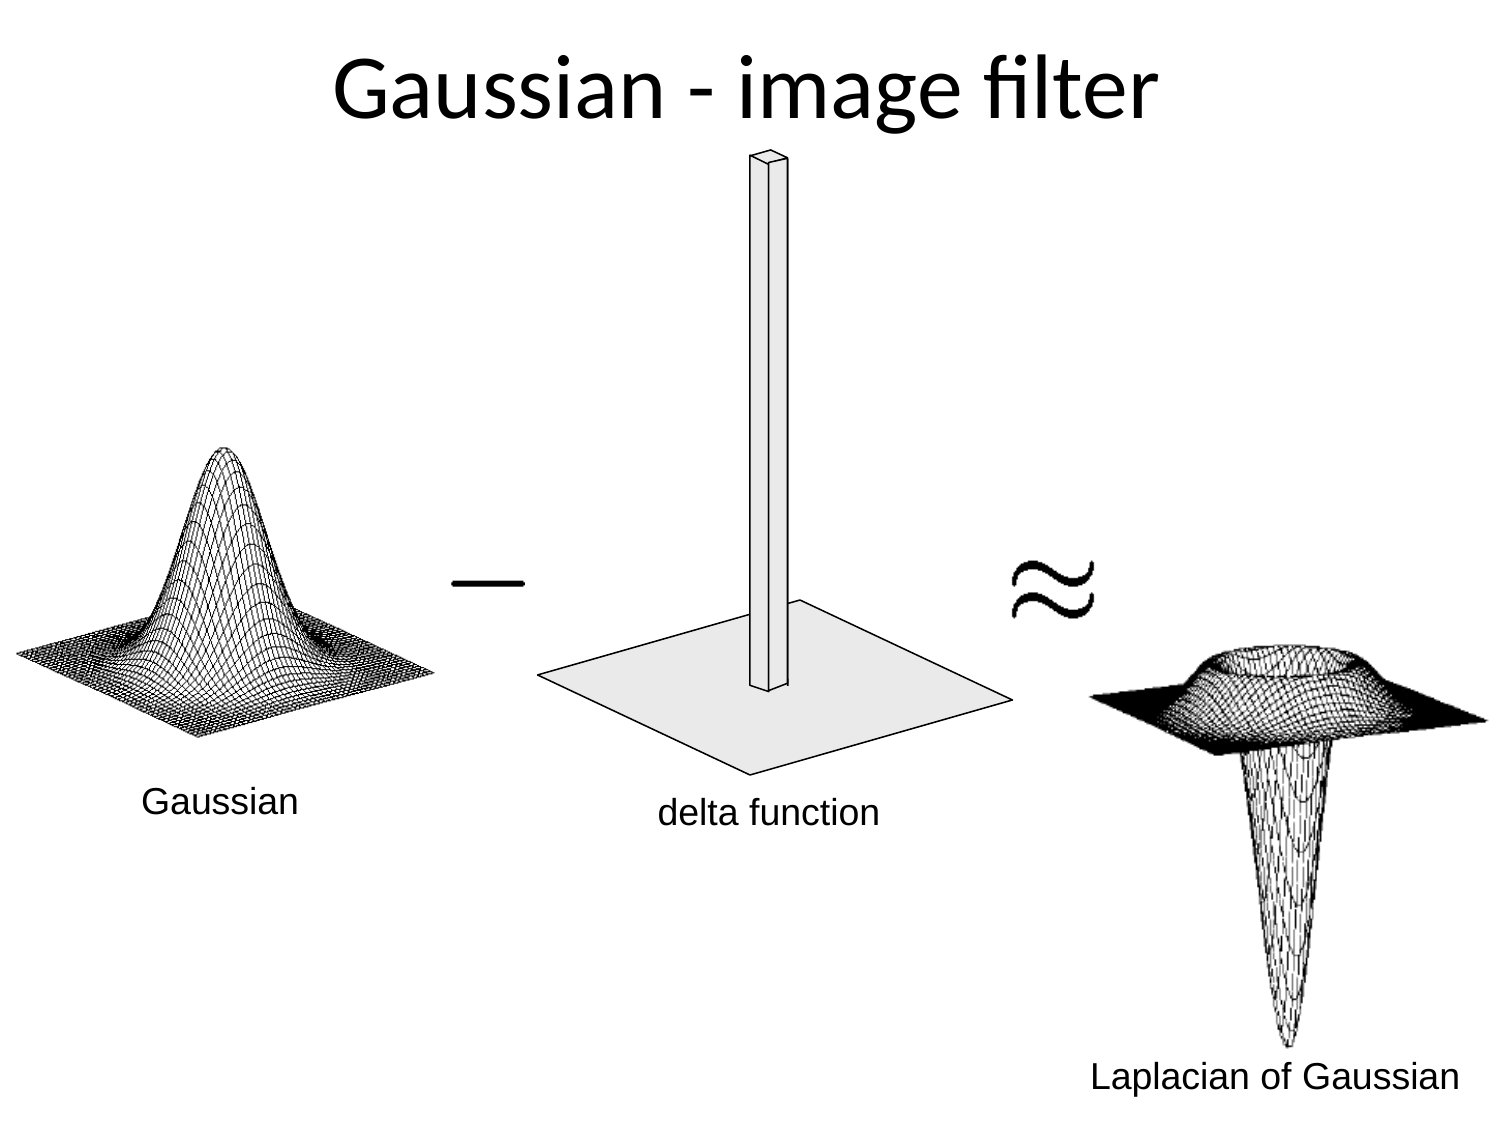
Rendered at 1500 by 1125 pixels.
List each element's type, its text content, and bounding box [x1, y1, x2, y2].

text_box [749, 155, 769, 692]
title Gaussian - image filter [75, 0, 1425, 177]
picture [1007, 558, 1097, 624]
text_box Laplacian of Gaussian [1083, 1072, 1467, 1098]
text_box [752, 149, 788, 163]
picture [0, 434, 526, 751]
text_box [537, 600, 1013, 775]
text_box [768, 158, 788, 691]
text_box Gaussian [134, 777, 306, 823]
picture [1073, 629, 1500, 1063]
text_box delta function [651, 787, 888, 833]
